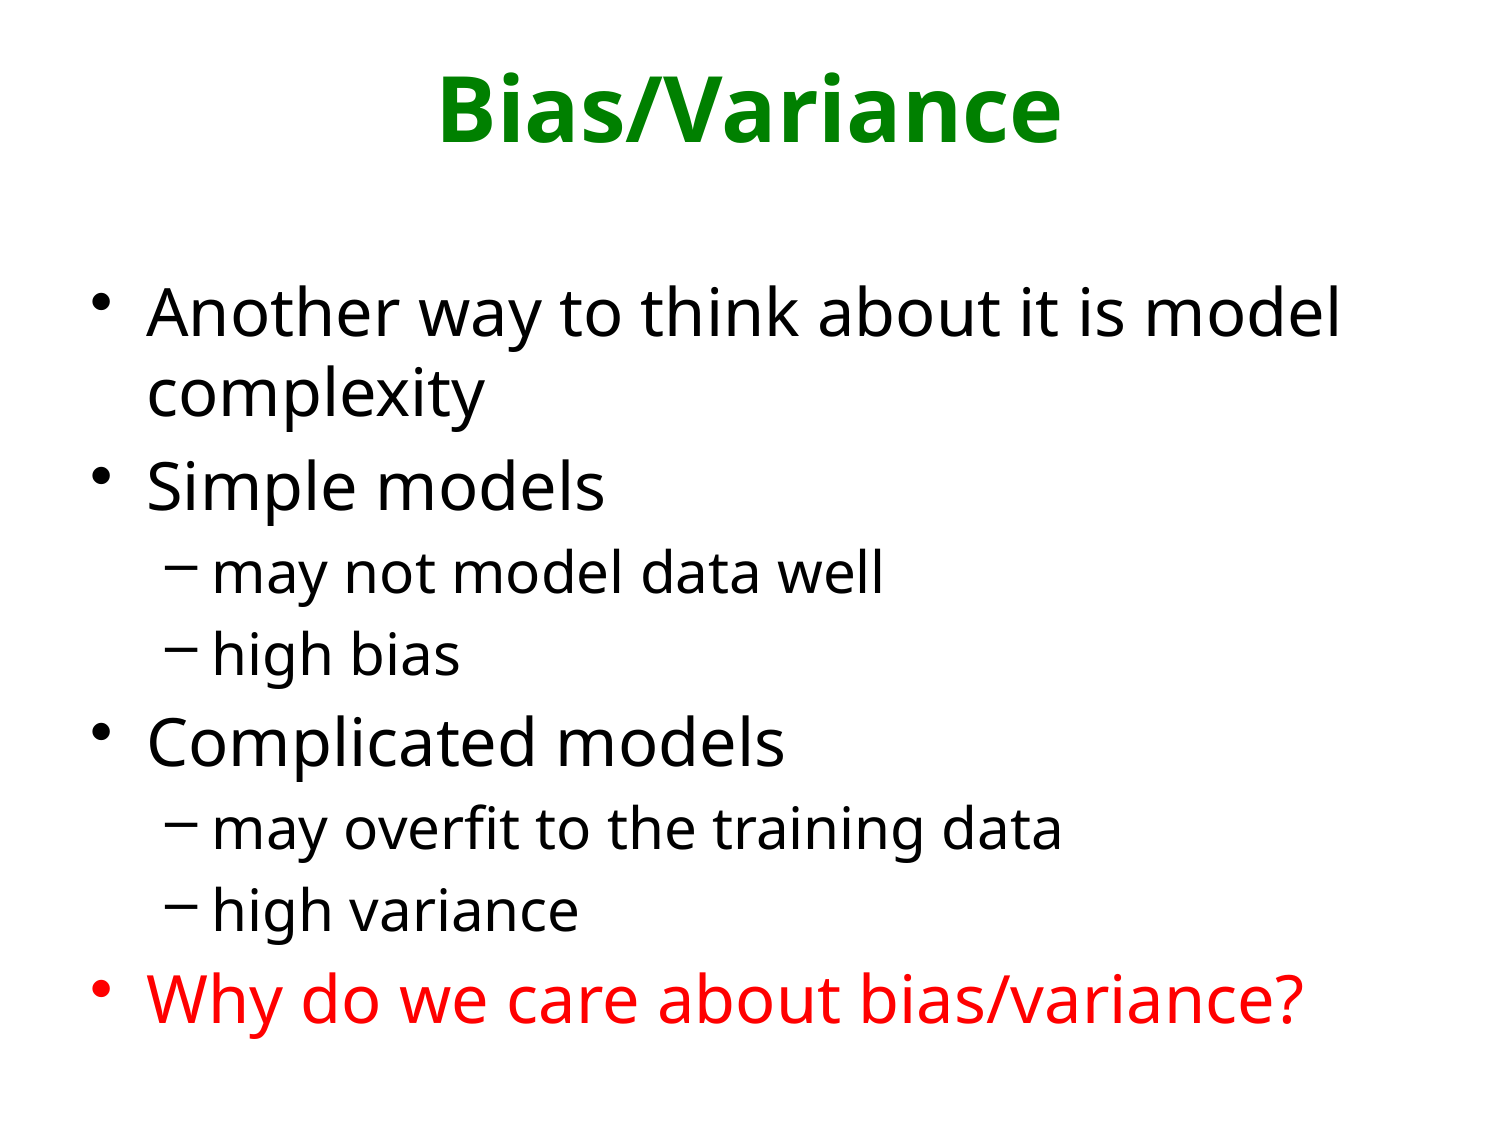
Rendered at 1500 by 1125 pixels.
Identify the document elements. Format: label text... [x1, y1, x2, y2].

title Bias/Variance [74, 12, 1426, 201]
list Another way to think about it is model complexity Simple models may not model data well high bias Complicated models may overfit to the training data high variance Why do we care about bias/variance? [74, 262, 1426, 1006]
